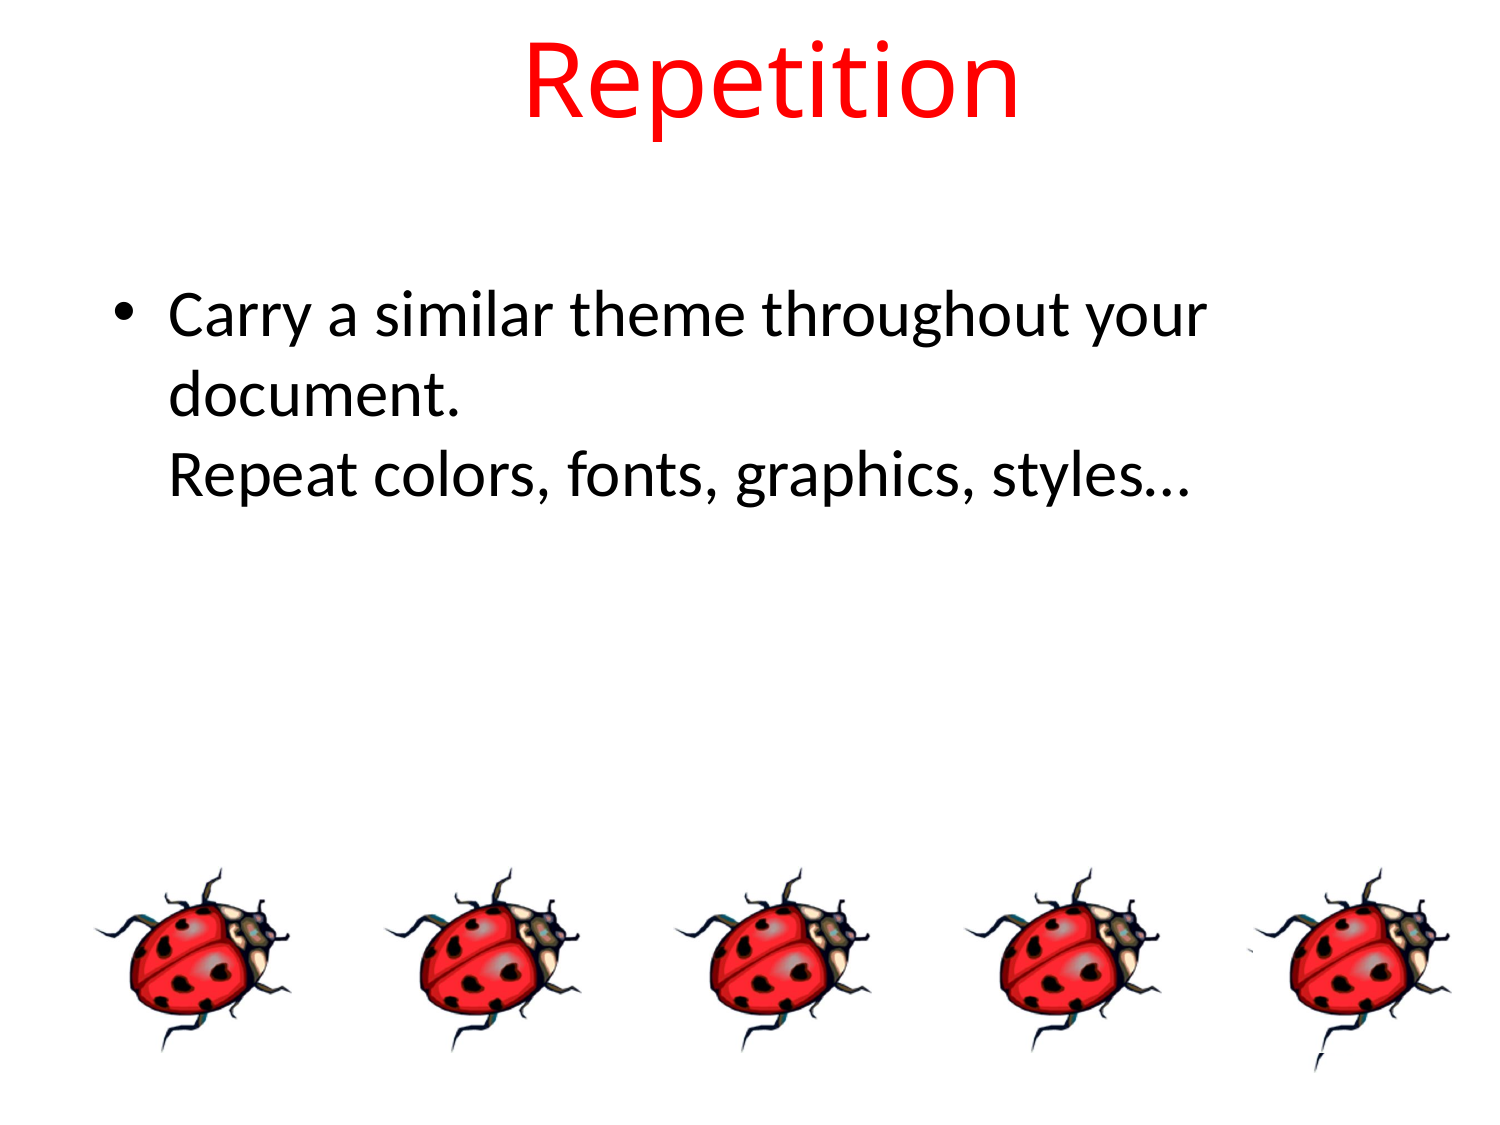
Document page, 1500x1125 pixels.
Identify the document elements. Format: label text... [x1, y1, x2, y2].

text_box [92, 866, 1452, 1053]
picture [1246, 1053, 1445, 1074]
list Carry a similar theme throughout your document. Repeat colors, fonts, graphics, styles… [97, 262, 1448, 865]
title Repetition [97, 45, 1448, 233]
